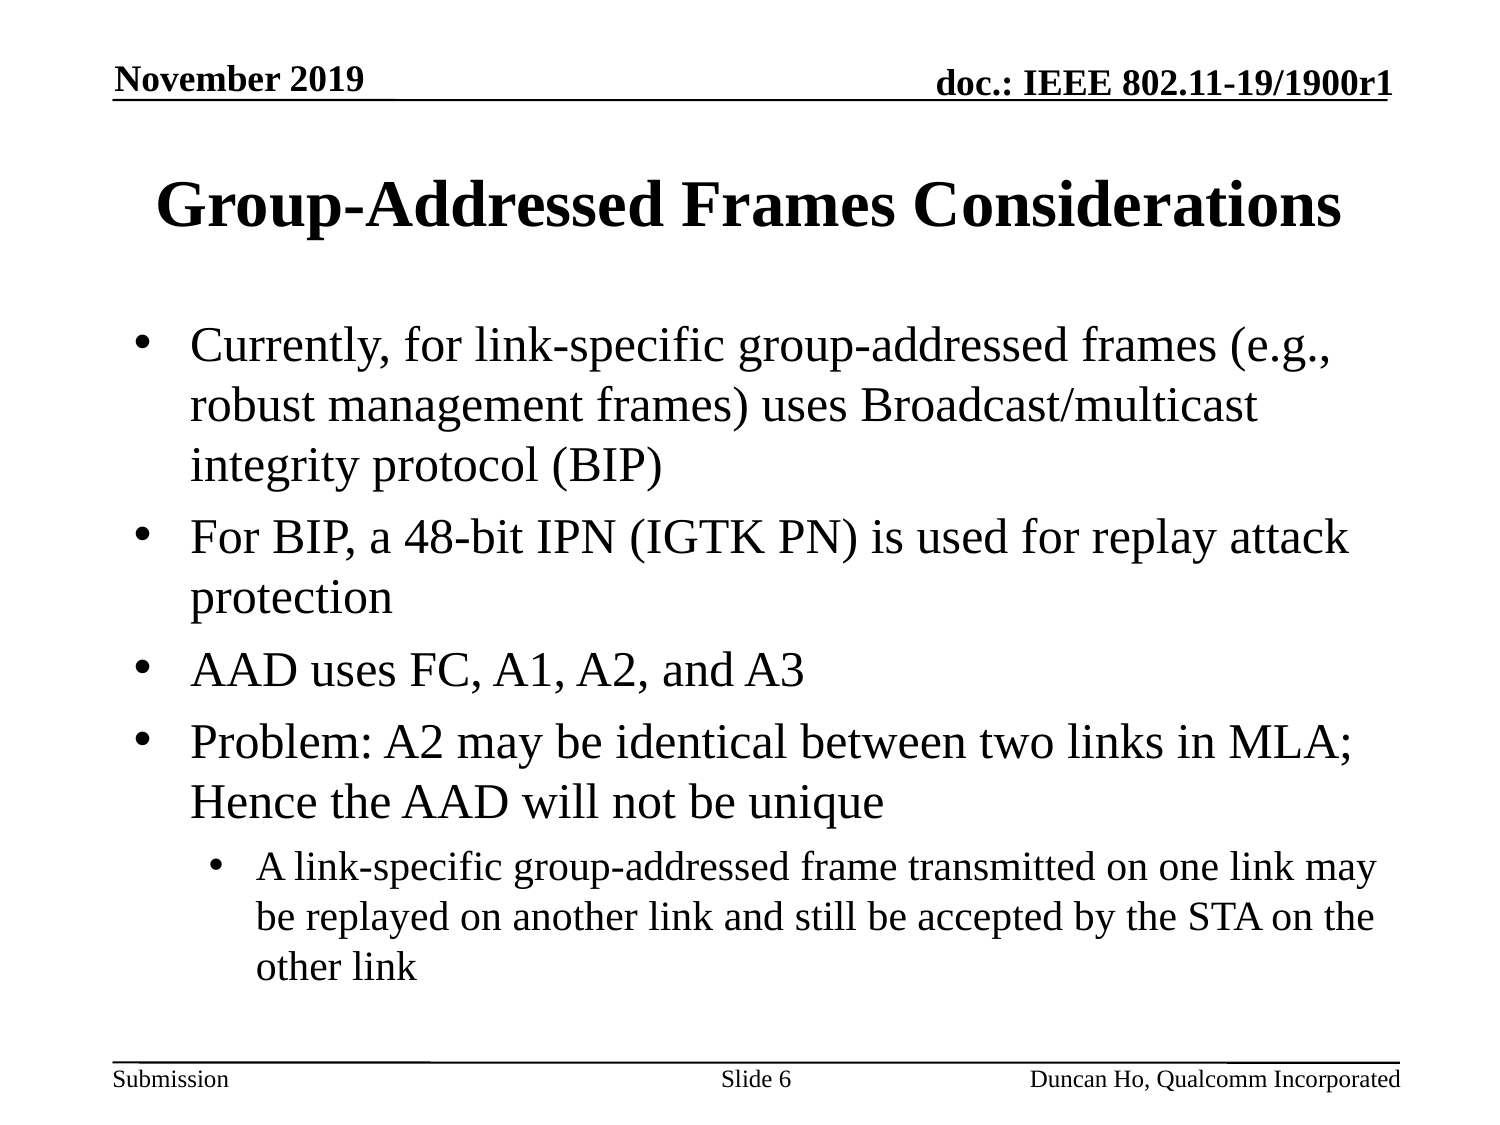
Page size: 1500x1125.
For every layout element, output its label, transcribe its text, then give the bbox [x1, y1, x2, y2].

footer Duncan Ho, Qualcomm Incorporated [878, 1061, 1402, 1093]
list Currently, for link-specific group-addressed frames (e.g., robust management frames) uses Broadcast/multicast integrity protocol (BIP) For BIP, a 48-bit IPN (IGTK PN) is used for replay attack protection AAD uses FC, A1, A2, and A3 Problem: A2 may be identical between two links in MLA; Hence the AAD will not be unique A link-specific group-addressed frame transmitted on one link may be replayed on another link and still be accepted by the STA on the other link [118, 303, 1394, 954]
slide_number Slide 6 [712, 1061, 800, 1123]
title Group-Addressed Frames Considerations [112, 112, 1388, 288]
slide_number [114, 54, 423, 100]
